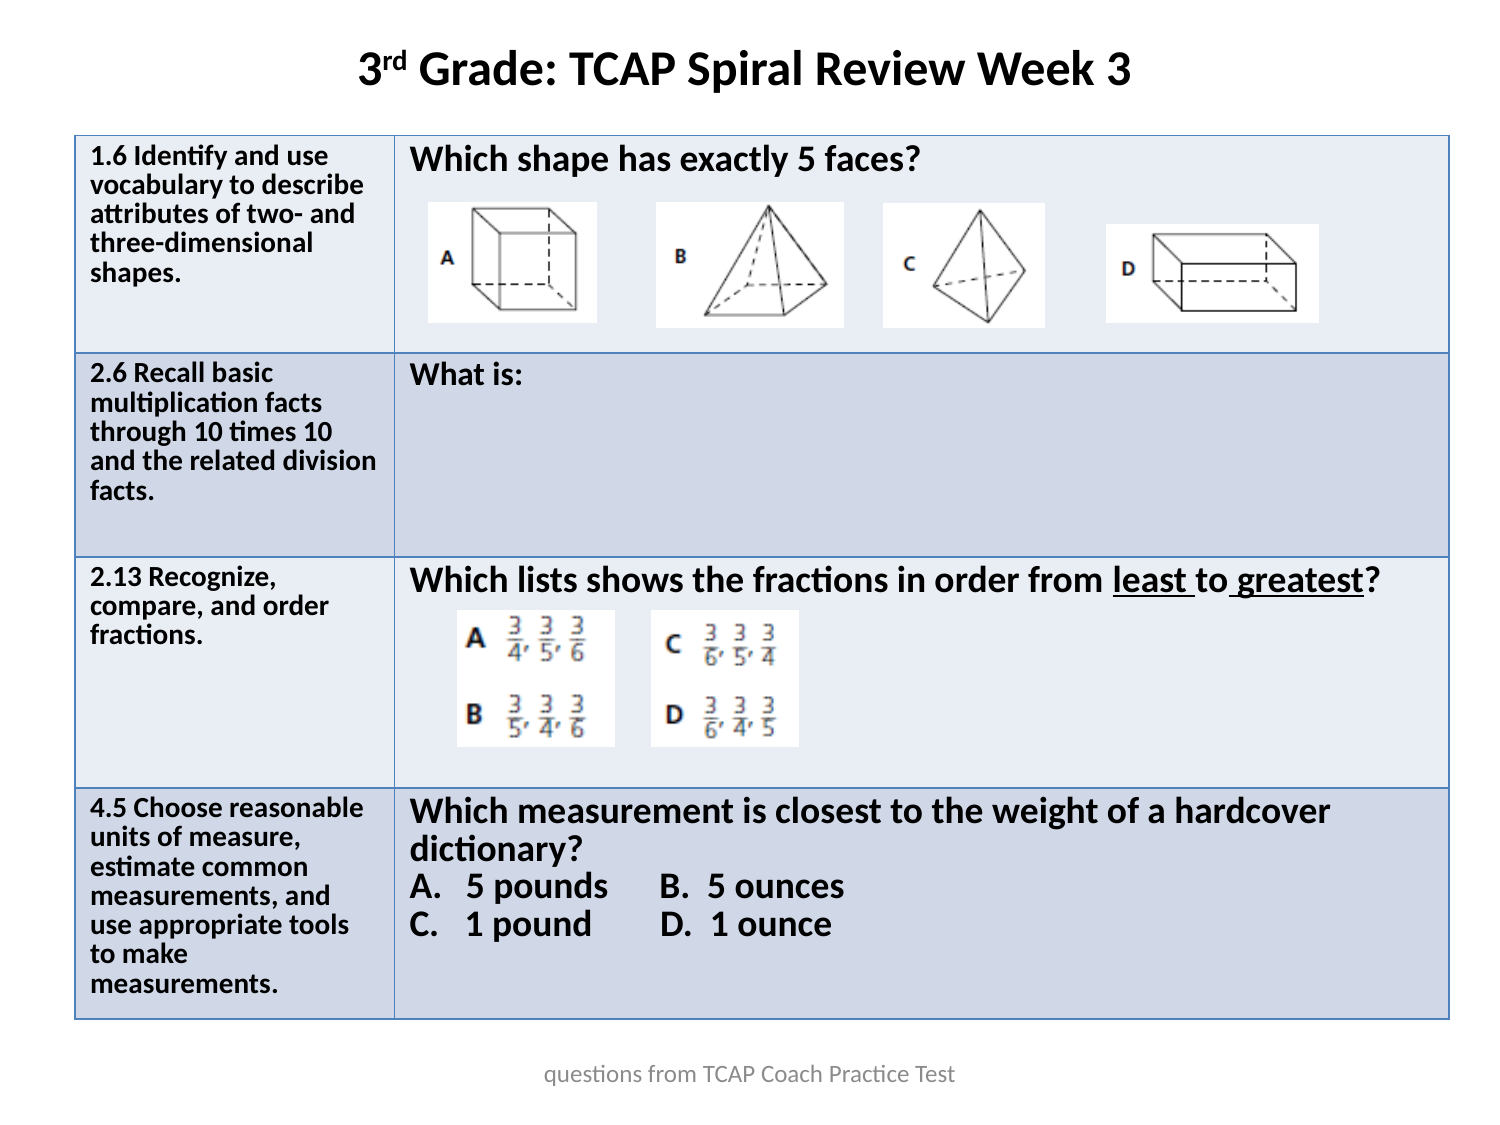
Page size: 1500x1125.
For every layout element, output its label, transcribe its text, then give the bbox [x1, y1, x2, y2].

picture [651, 609, 799, 747]
picture [427, 202, 598, 323]
picture [882, 203, 1045, 328]
picture [1105, 223, 1319, 323]
title 3rd Grade: TCAP Spiral Review Week 3 [74, 44, 1426, 86]
picture [656, 202, 844, 328]
picture [457, 609, 615, 747]
footer questions from TCAP Coach Practice Test [512, 1042, 988, 1103]
